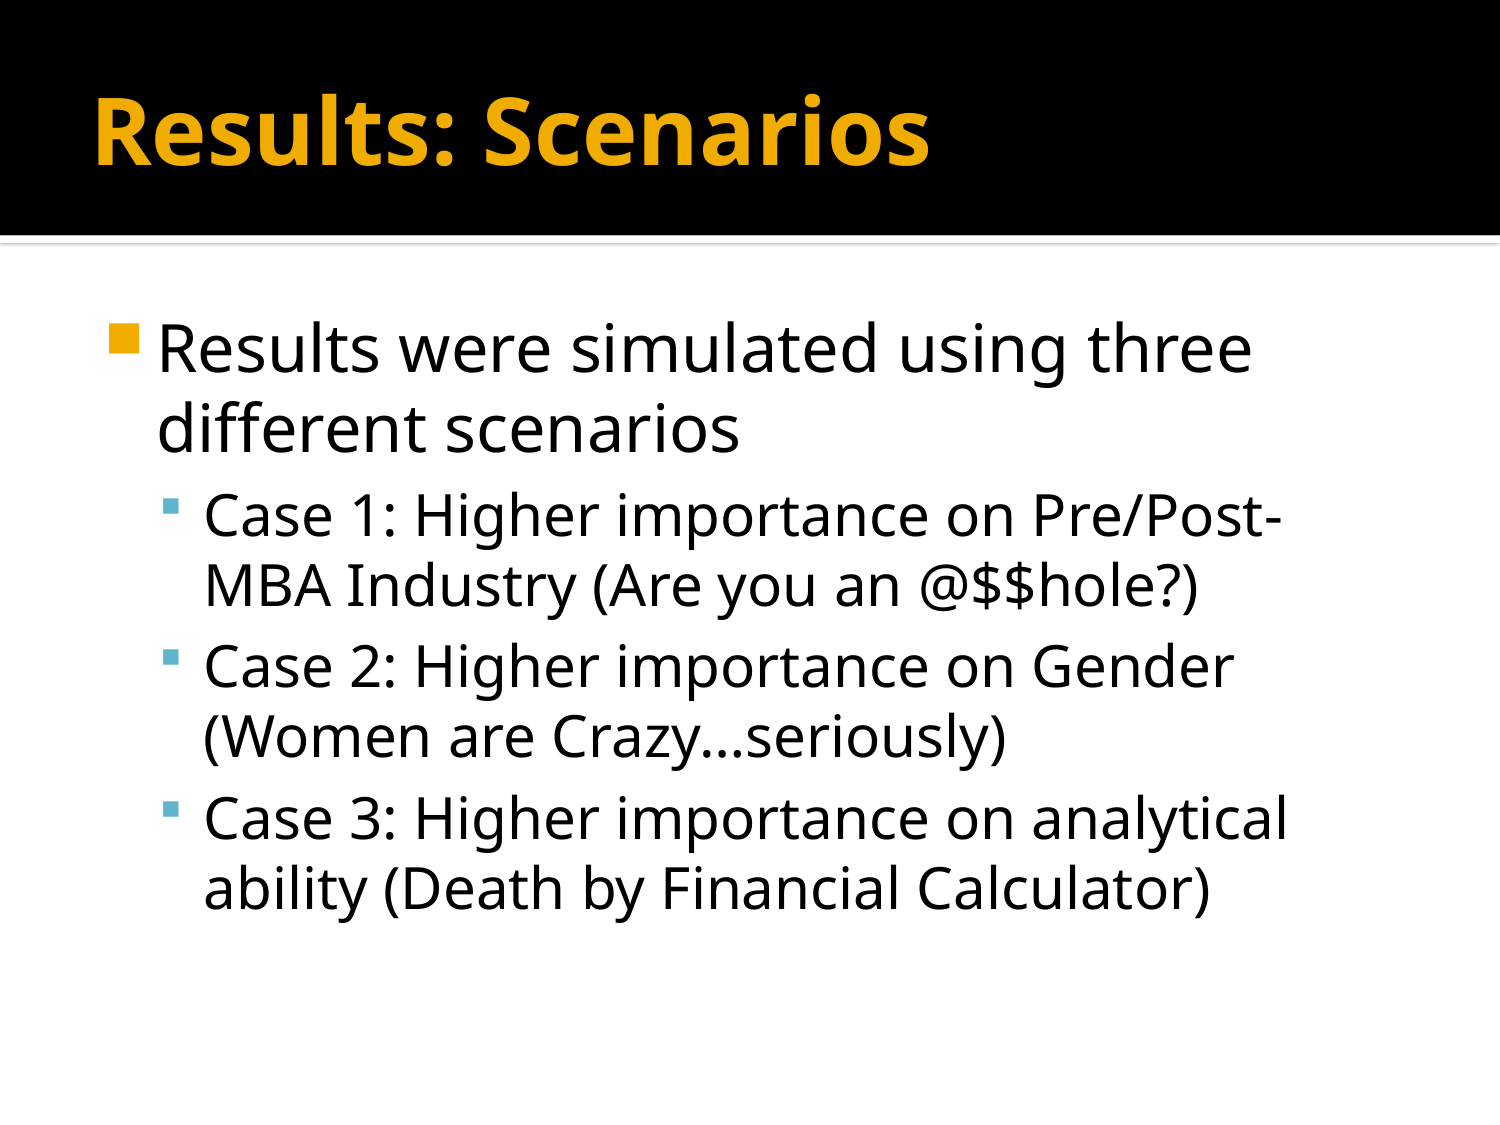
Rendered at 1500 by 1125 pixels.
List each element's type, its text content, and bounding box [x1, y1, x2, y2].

list Results were simulated using three different scenarios Case 1: Higher importance on Pre/Post-MBA Industry (Are you an @$$hole?) Case 2: Higher importance on Gender (Women are Crazy…seriously) Case 3: Higher importance on analytical ability (Death by Financial Calculator) [75, 291, 1425, 1050]
title Results: Scenarios [75, 25, 1425, 231]
